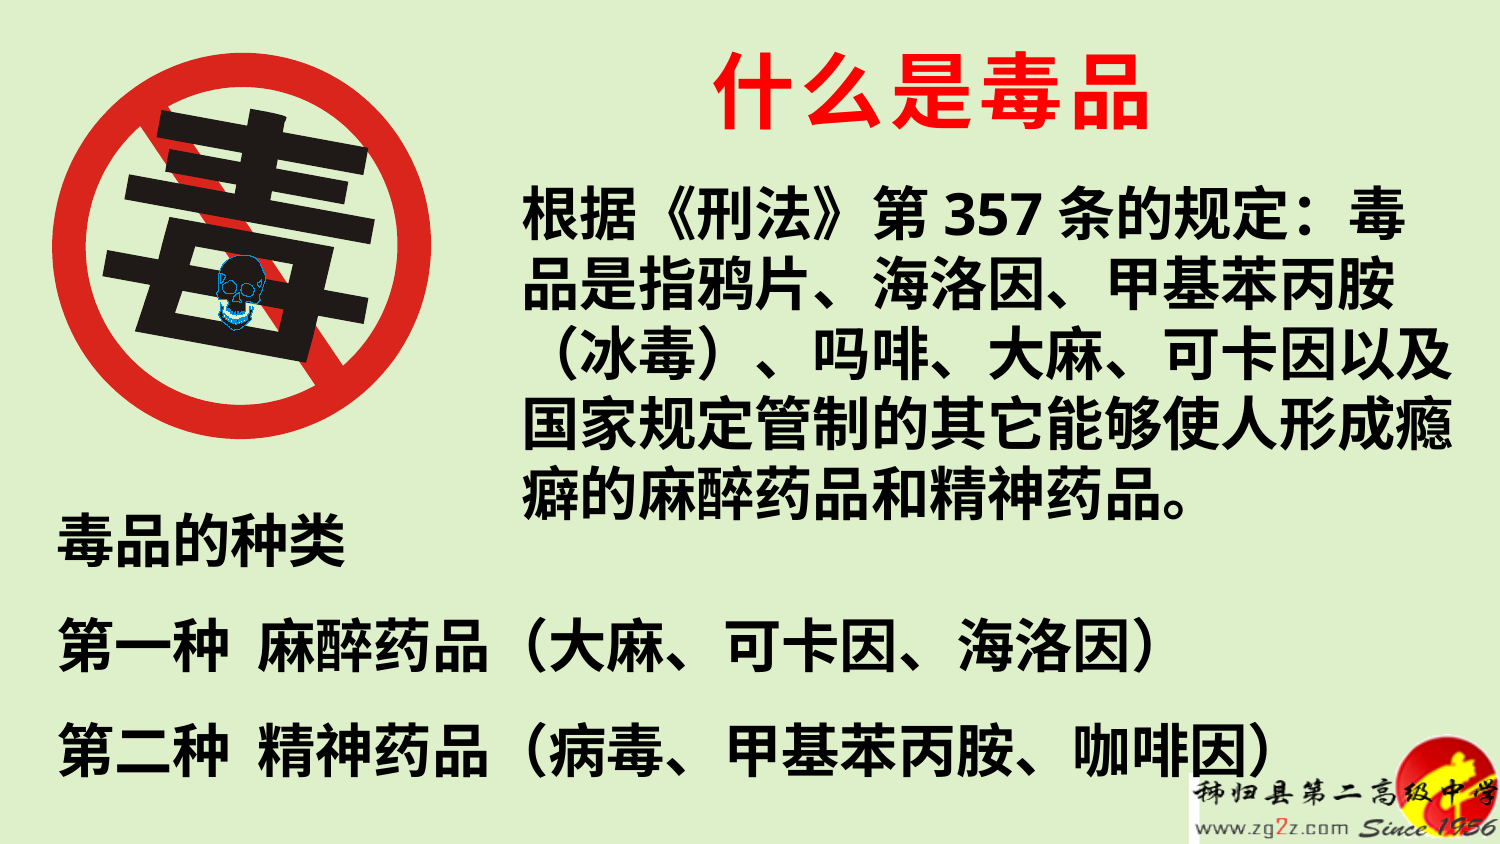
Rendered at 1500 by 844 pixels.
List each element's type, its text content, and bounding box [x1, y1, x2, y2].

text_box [51, 52, 432, 440]
text_box 毒品的种类 第一种 麻醉药品（大麻、可卡因、海洛因） 第二种 精神药品（病毒、甲基苯丙胺、咖啡因） [41, 461, 1345, 792]
picture [1188, 733, 1500, 844]
text_box 根据《刑法》第357条的规定：毒品是指鸦片、海洛因、甲基苯丙胺（冰毒）、吗啡、大麻、可卡因以及国家规定管制的其它能够使人形成瘾癖的麻醉药品和精神药品。 [501, 164, 1477, 540]
text_box 什么是毒品 [696, 32, 1168, 147]
